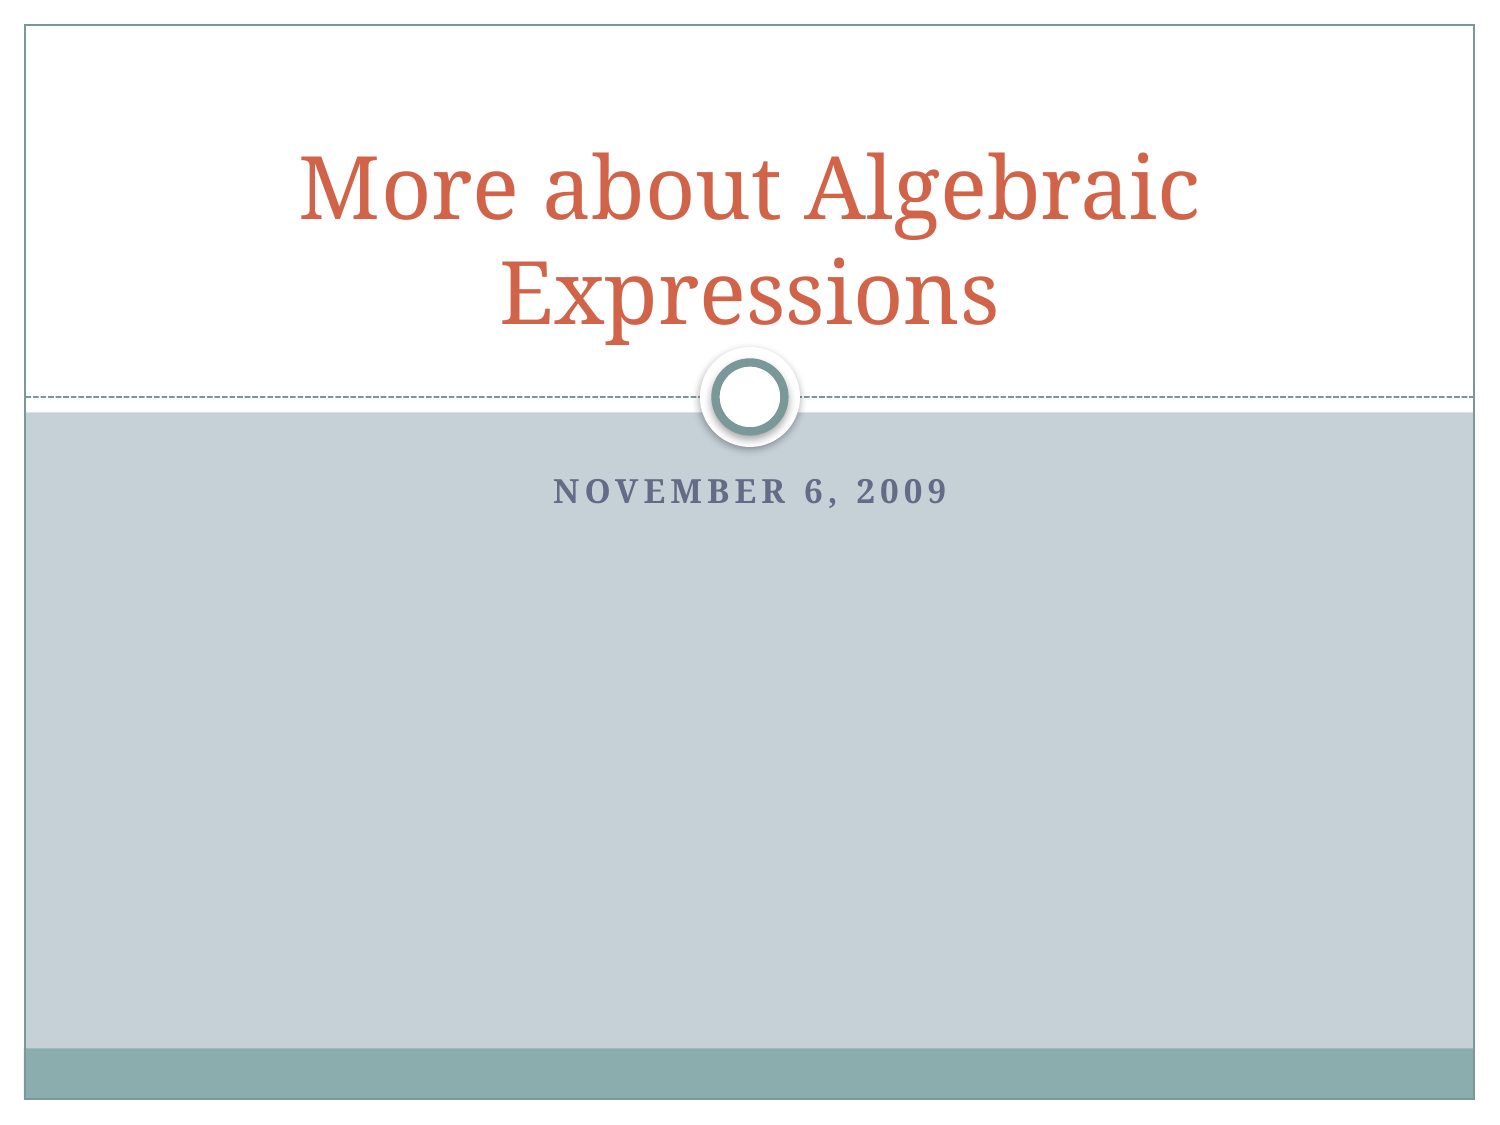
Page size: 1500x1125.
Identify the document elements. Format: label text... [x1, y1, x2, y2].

title More about Algebraic Expressions [112, 62, 1388, 350]
subtitle November 6, 2009 [225, 462, 1275, 750]
